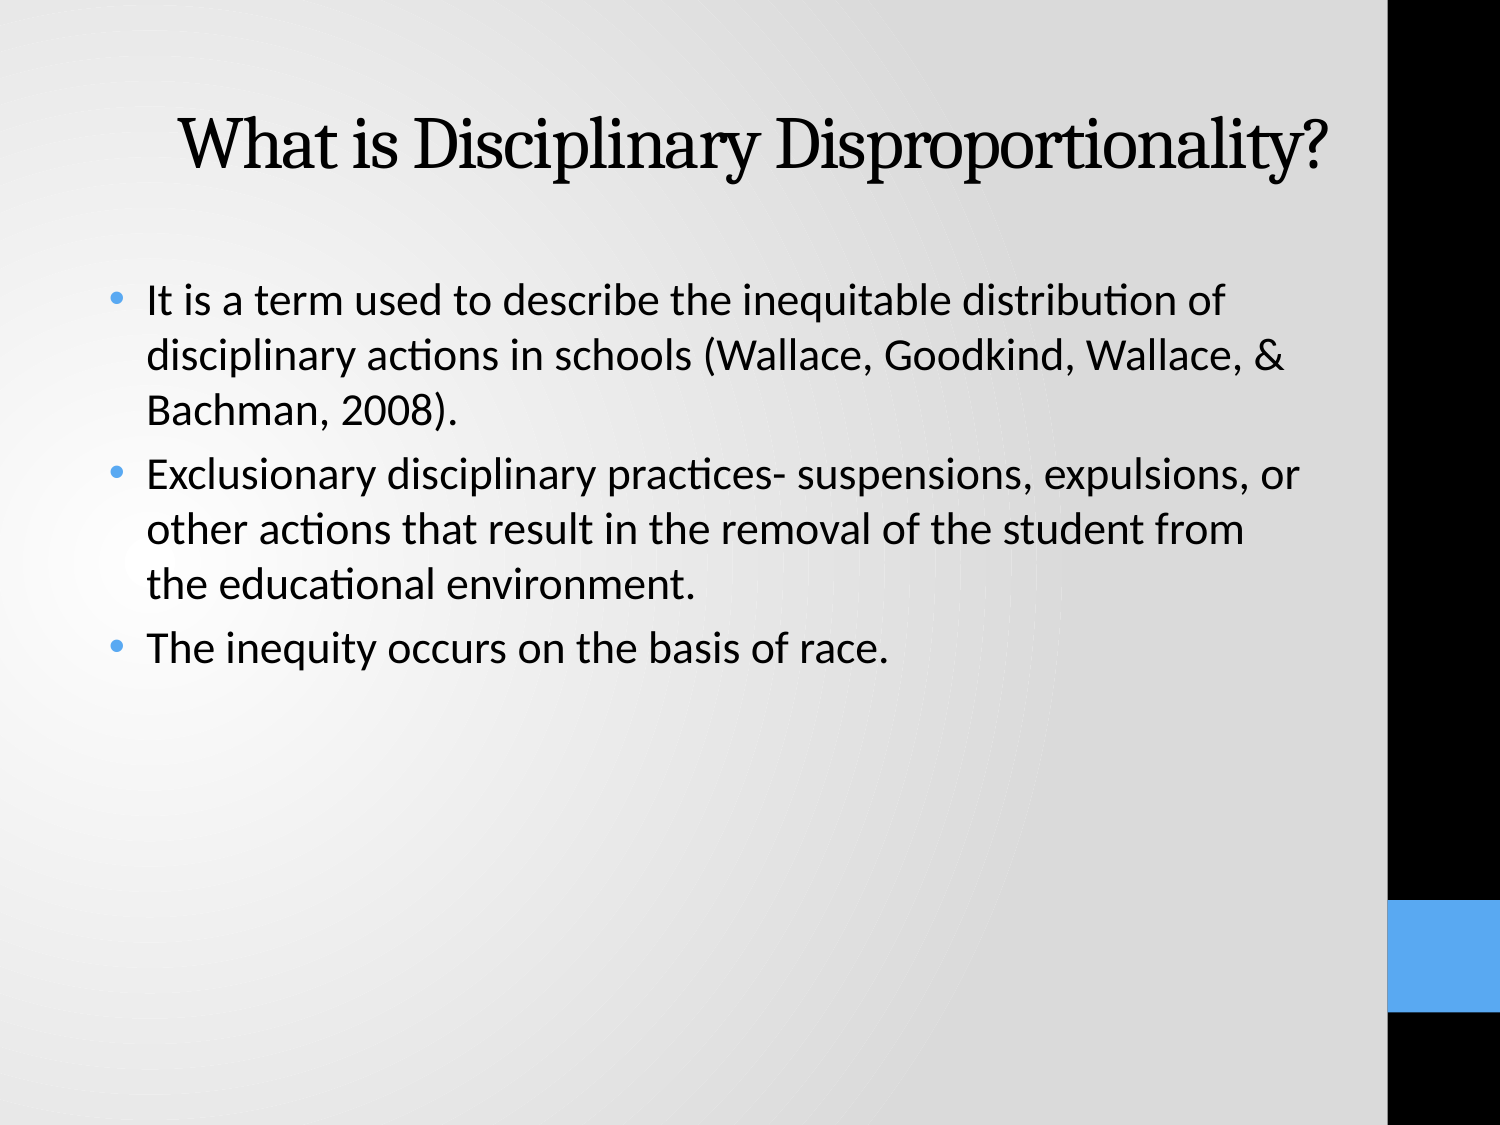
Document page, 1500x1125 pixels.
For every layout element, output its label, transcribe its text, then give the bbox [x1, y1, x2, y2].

title What is Disciplinary Disproportionality? [162, 45, 1500, 233]
list It is a term used to describe the inequitable distribution of disciplinary actions in schools (Wallace, Goodkind, Wallace, & Bachman, 2008). Exclusionary disciplinary practices- suspensions, expulsions, or other actions that result in the removal of the student from the educational environment. The inequity occurs on the basis of race. [75, 262, 1325, 1050]
